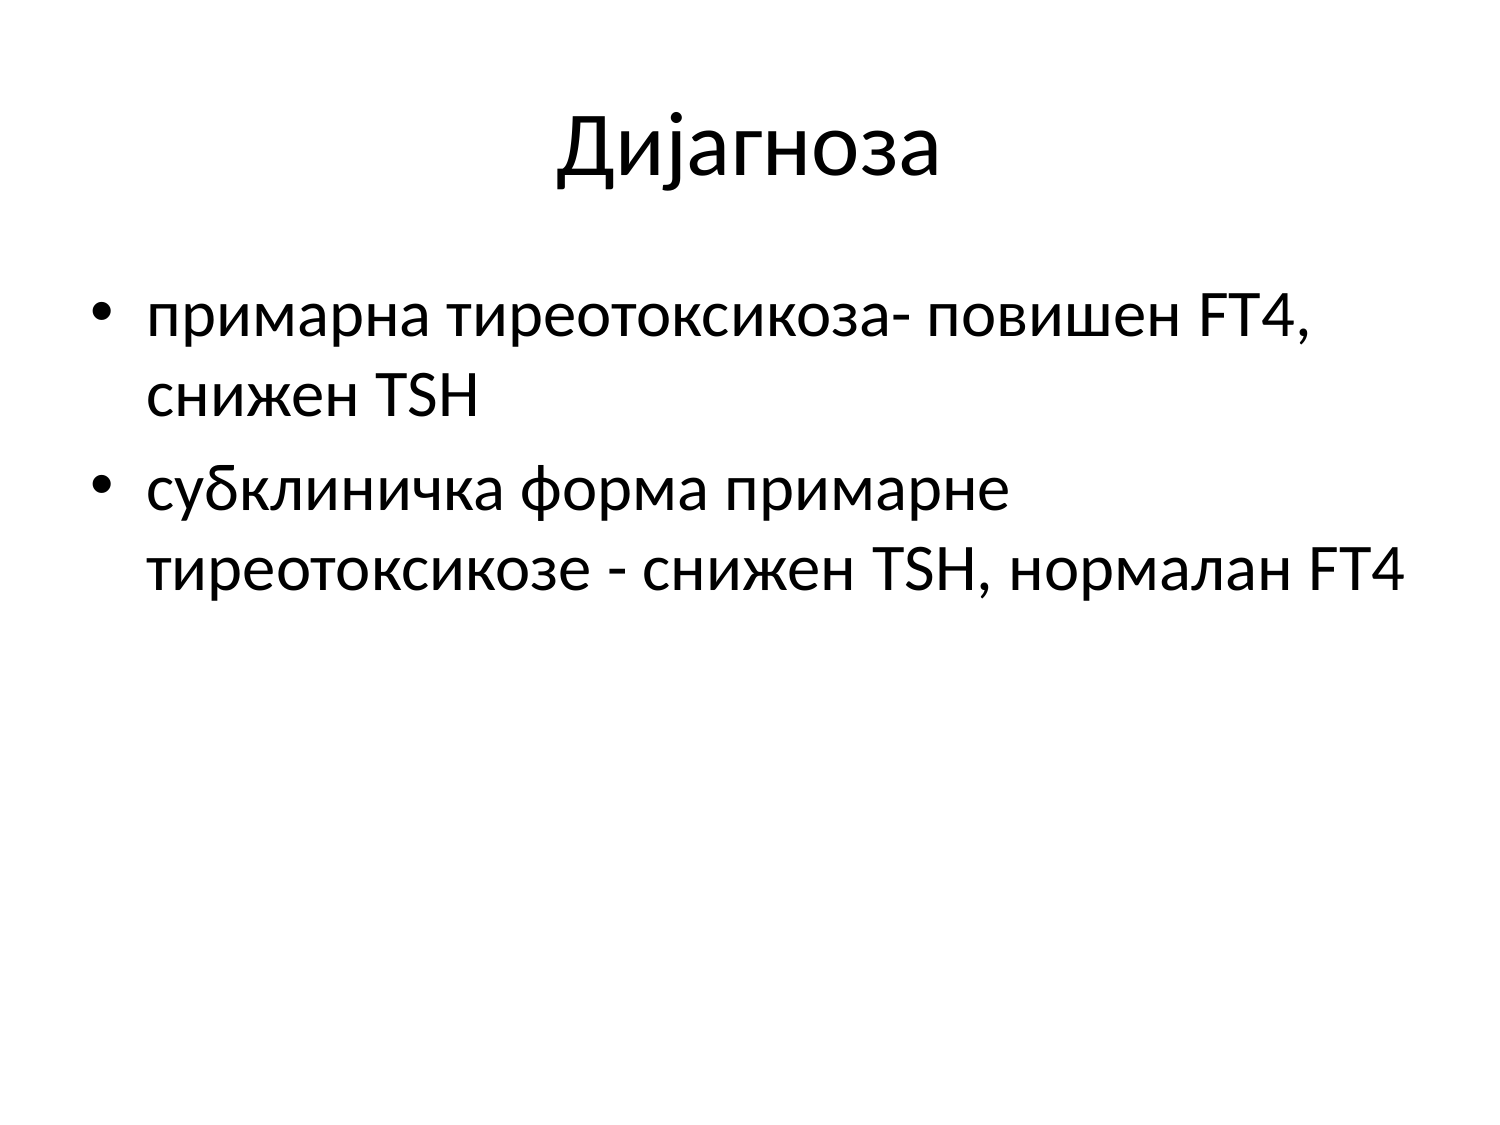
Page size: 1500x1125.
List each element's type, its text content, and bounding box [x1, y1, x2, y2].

title Дијагноза [75, 45, 1425, 233]
list примарна тиреотоксикоза- повишен FT4, снижен TSH субклиничка форма примарне тиреотоксикозе - снижен TSH, нормалан FT4 [75, 262, 1425, 1005]
